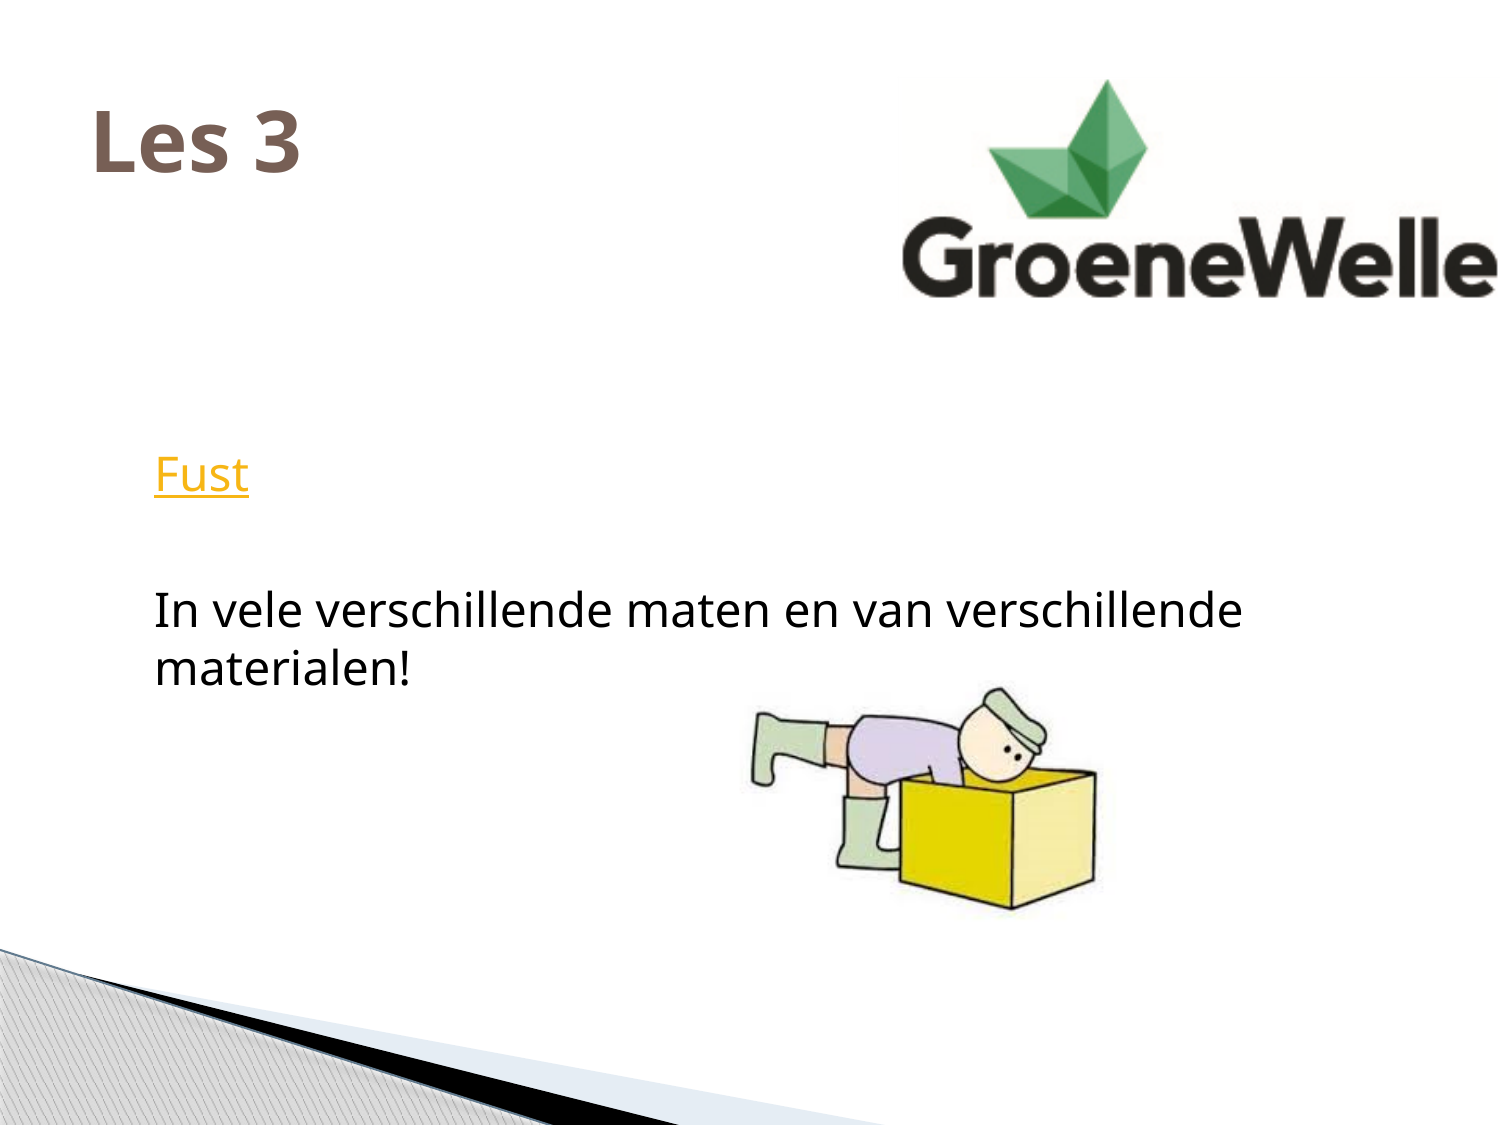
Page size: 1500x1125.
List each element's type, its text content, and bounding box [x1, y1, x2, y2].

picture [690, 668, 1160, 932]
title Les 3 [75, 45, 1425, 233]
picture [897, 75, 1500, 300]
list Fust In vele verschillende maten en van verschillende materialen! [75, 243, 1425, 986]
